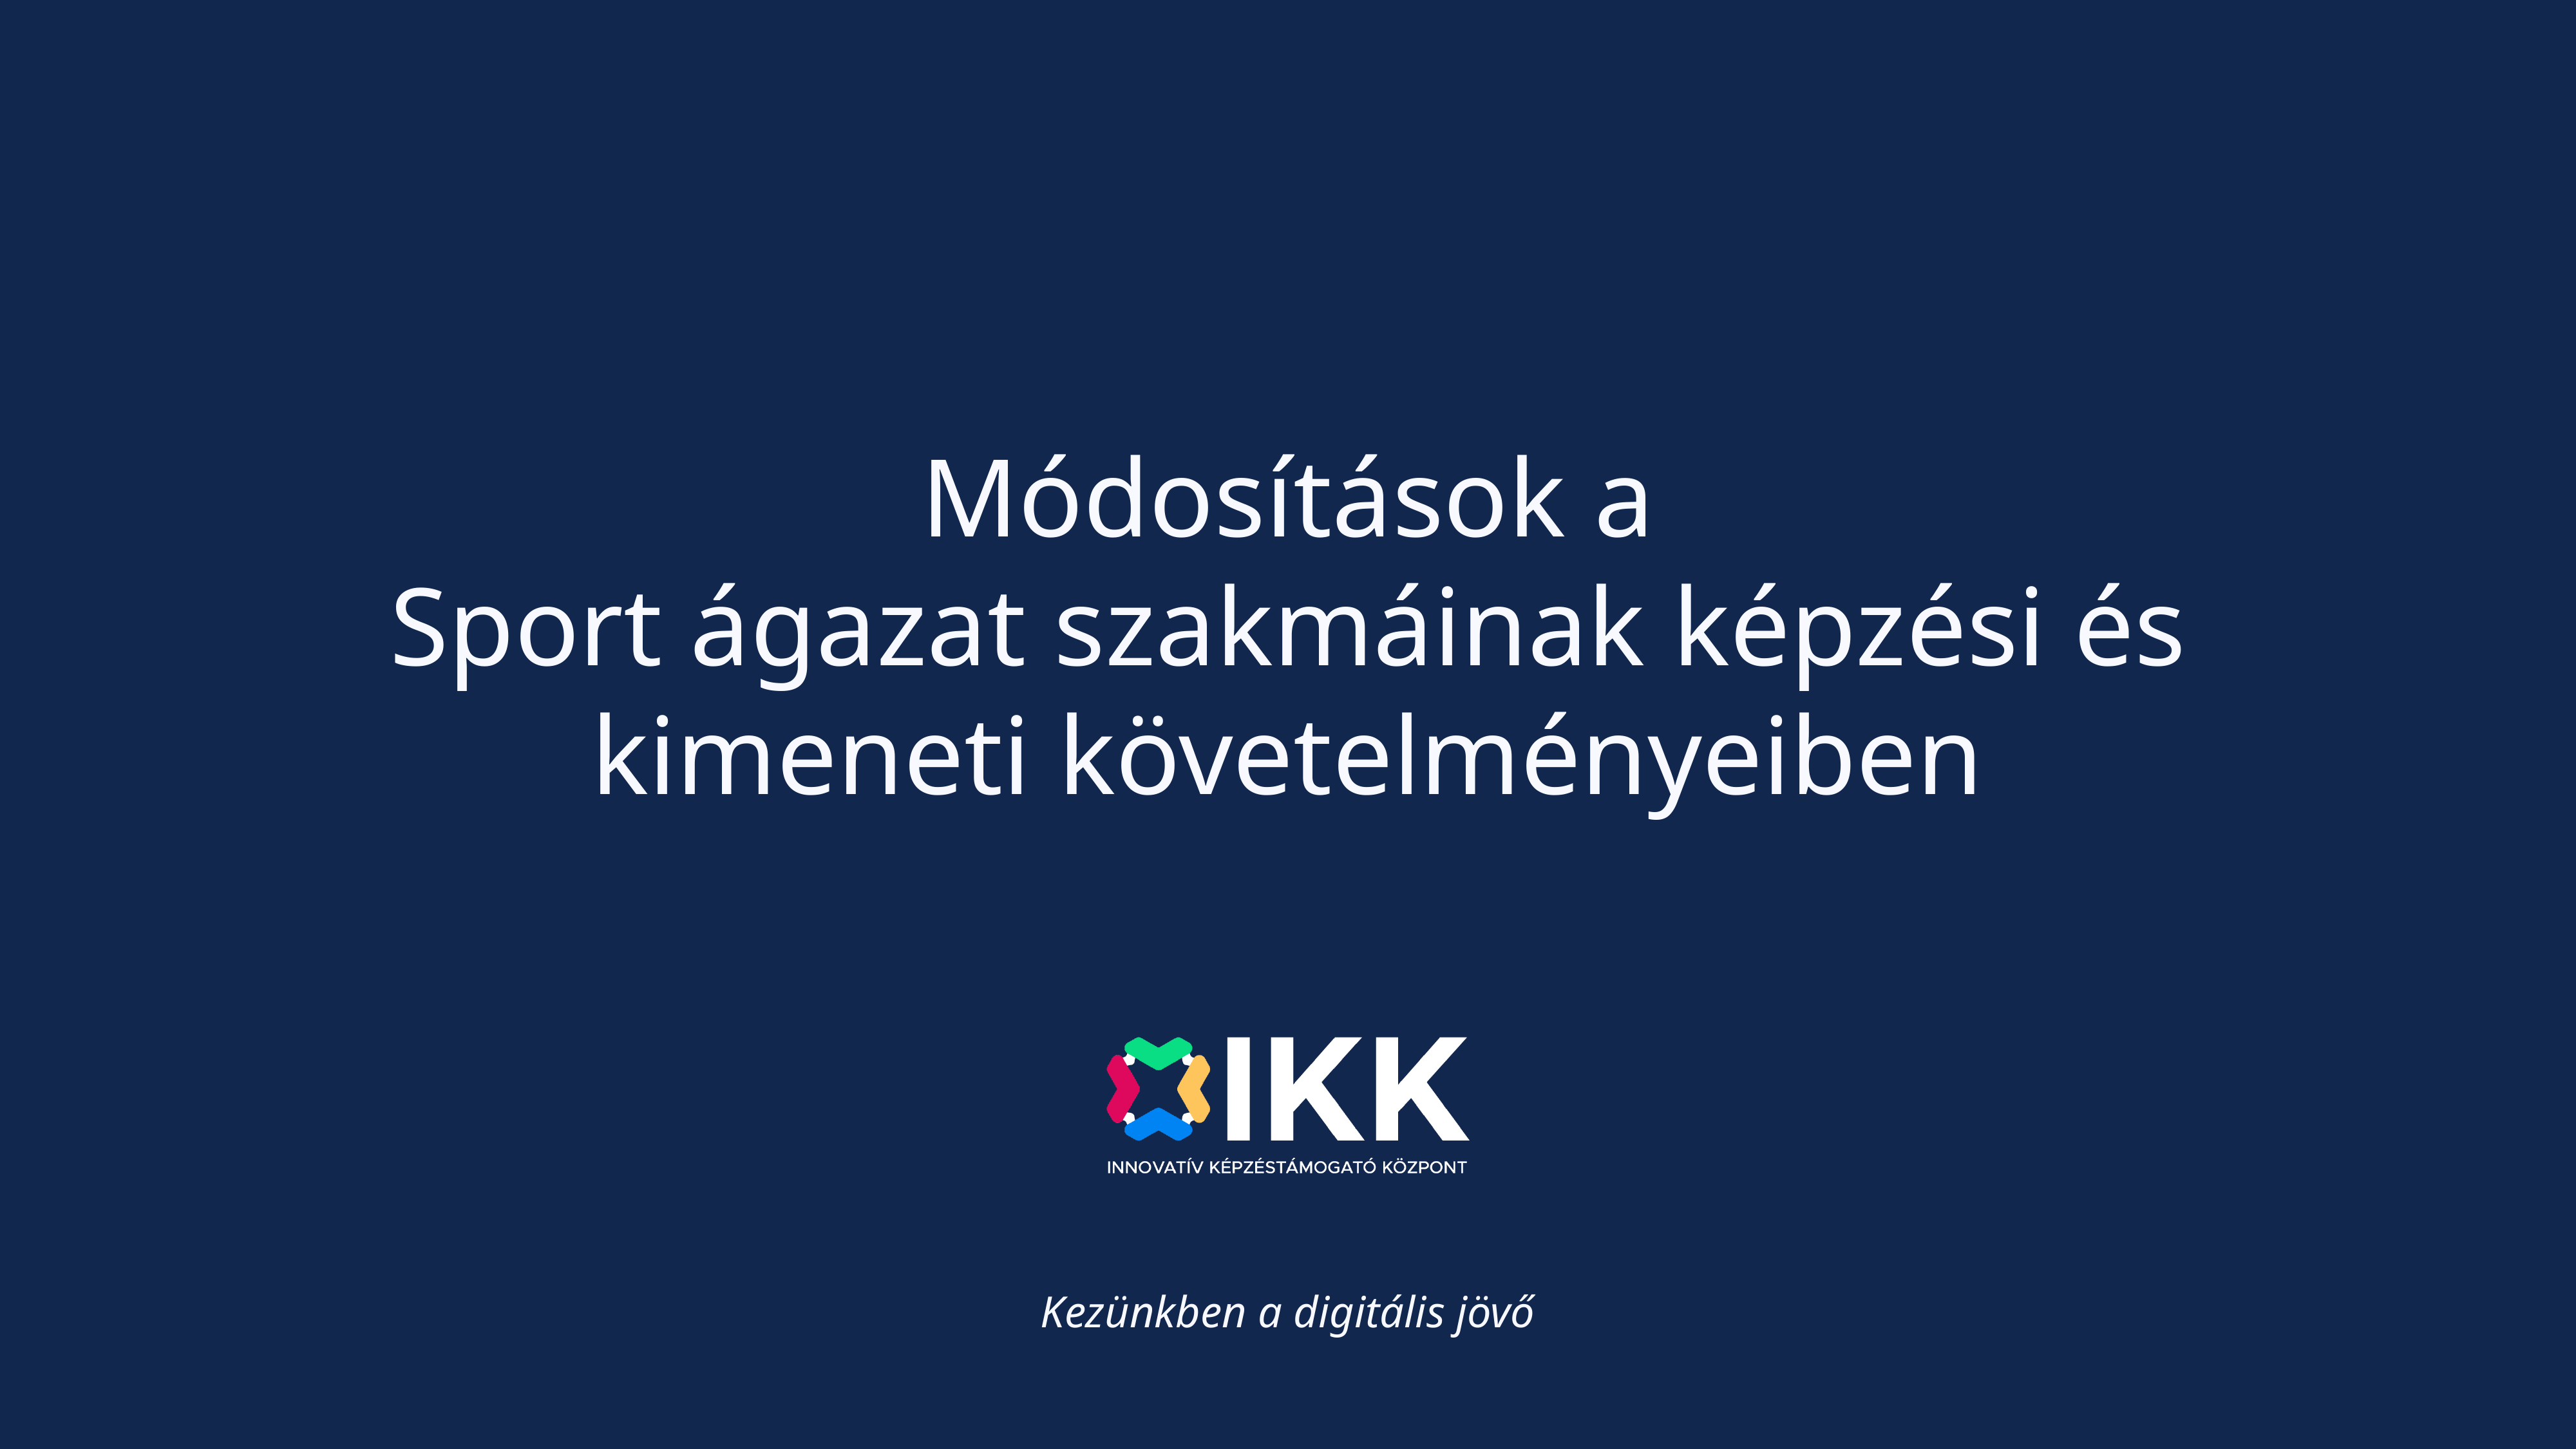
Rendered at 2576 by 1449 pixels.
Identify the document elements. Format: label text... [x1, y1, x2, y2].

list Módosítások a Sport ágazat szakmáinak képzési és kimeneti követelményeiben [240, 430, 2336, 560]
picture [1106, 1037, 1470, 1173]
text_box Kezünkben a digitális jövő [998, 1258, 1578, 1316]
